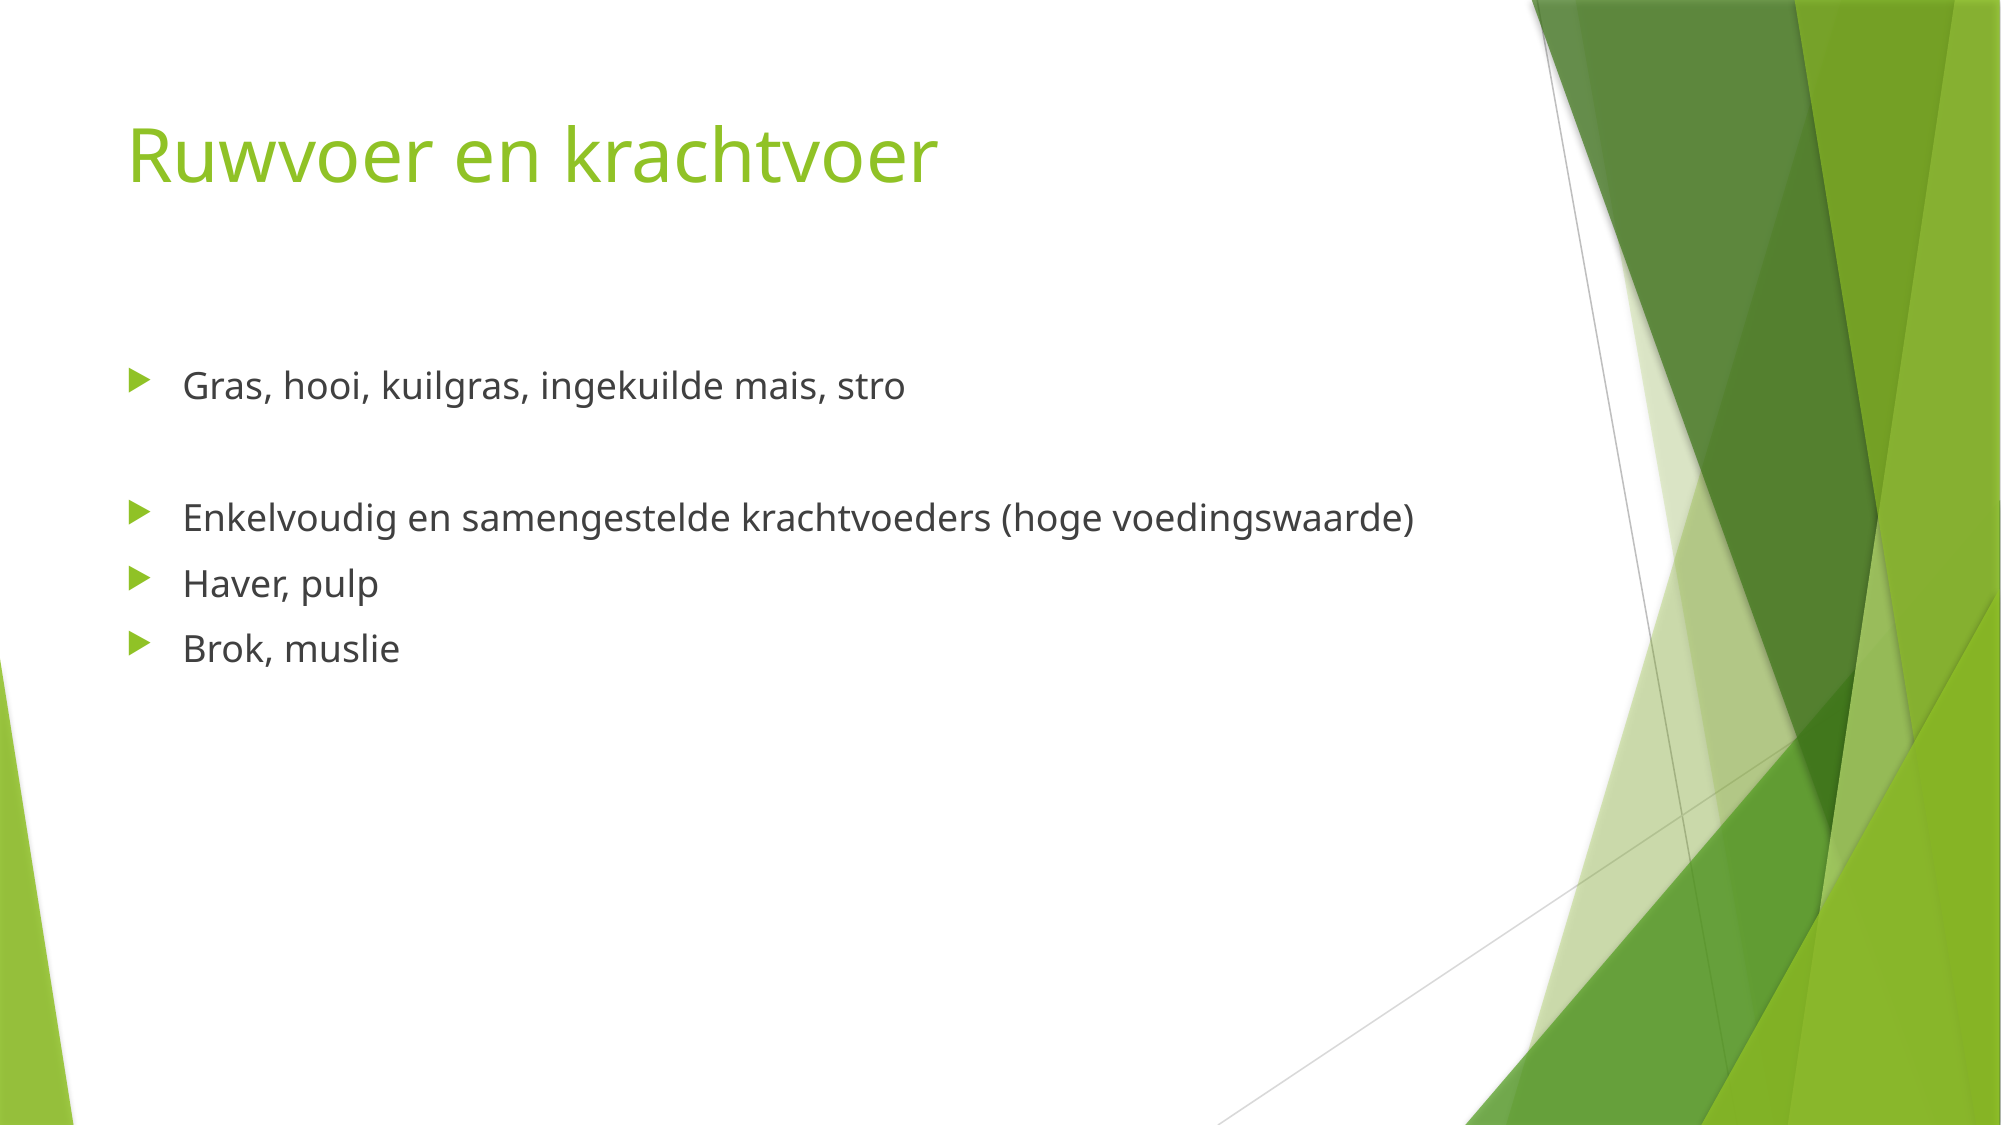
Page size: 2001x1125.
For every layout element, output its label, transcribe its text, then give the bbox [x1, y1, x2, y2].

list Gras, hooi, kuilgras, ingekuilde mais, stro Enkelvoudig en samengestelde krachtvoeders (hoge voedingswaarde) Haver, pulp Brok, muslie [111, 354, 1522, 992]
title Ruwvoer en krachtvoer [111, 99, 1522, 317]
